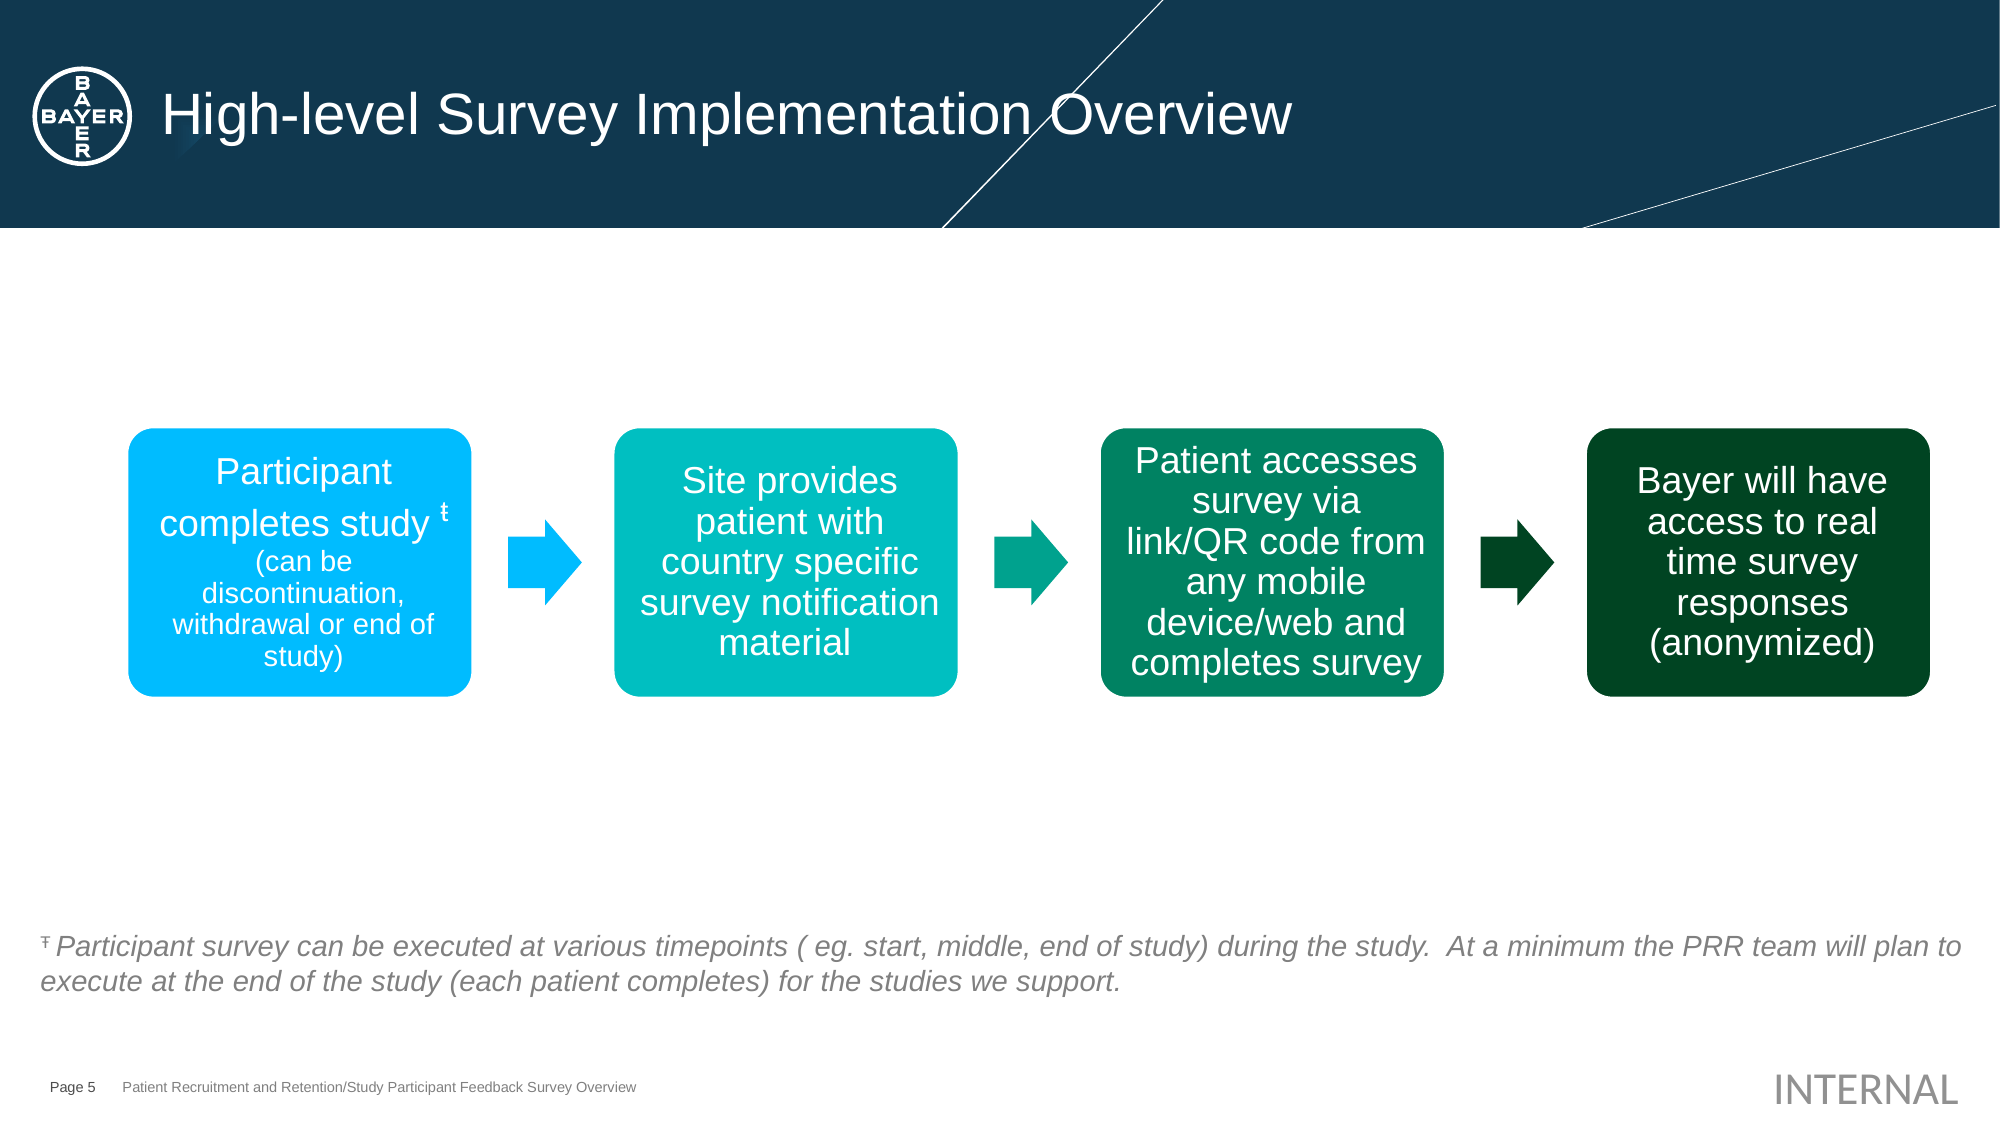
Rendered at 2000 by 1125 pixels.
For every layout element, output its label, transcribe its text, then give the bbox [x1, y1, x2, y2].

footer Patient Recruitment and Retention/Study Participant Feedback Survey Overview [122, 1078, 1540, 1096]
title High-level Survey Implementation Overview [161, 40, 1933, 182]
text_box Ŧ Participant survey can be executed at various timepoints ( eg. start, middle, end of study) during the study. At a minimum the PRR team will plan to execute at the end of the study (each patient completes) for the studies we support. [40, 927, 1927, 1078]
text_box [125, 298, 1934, 827]
slide_number Page 5 [40, 1078, 105, 1096]
